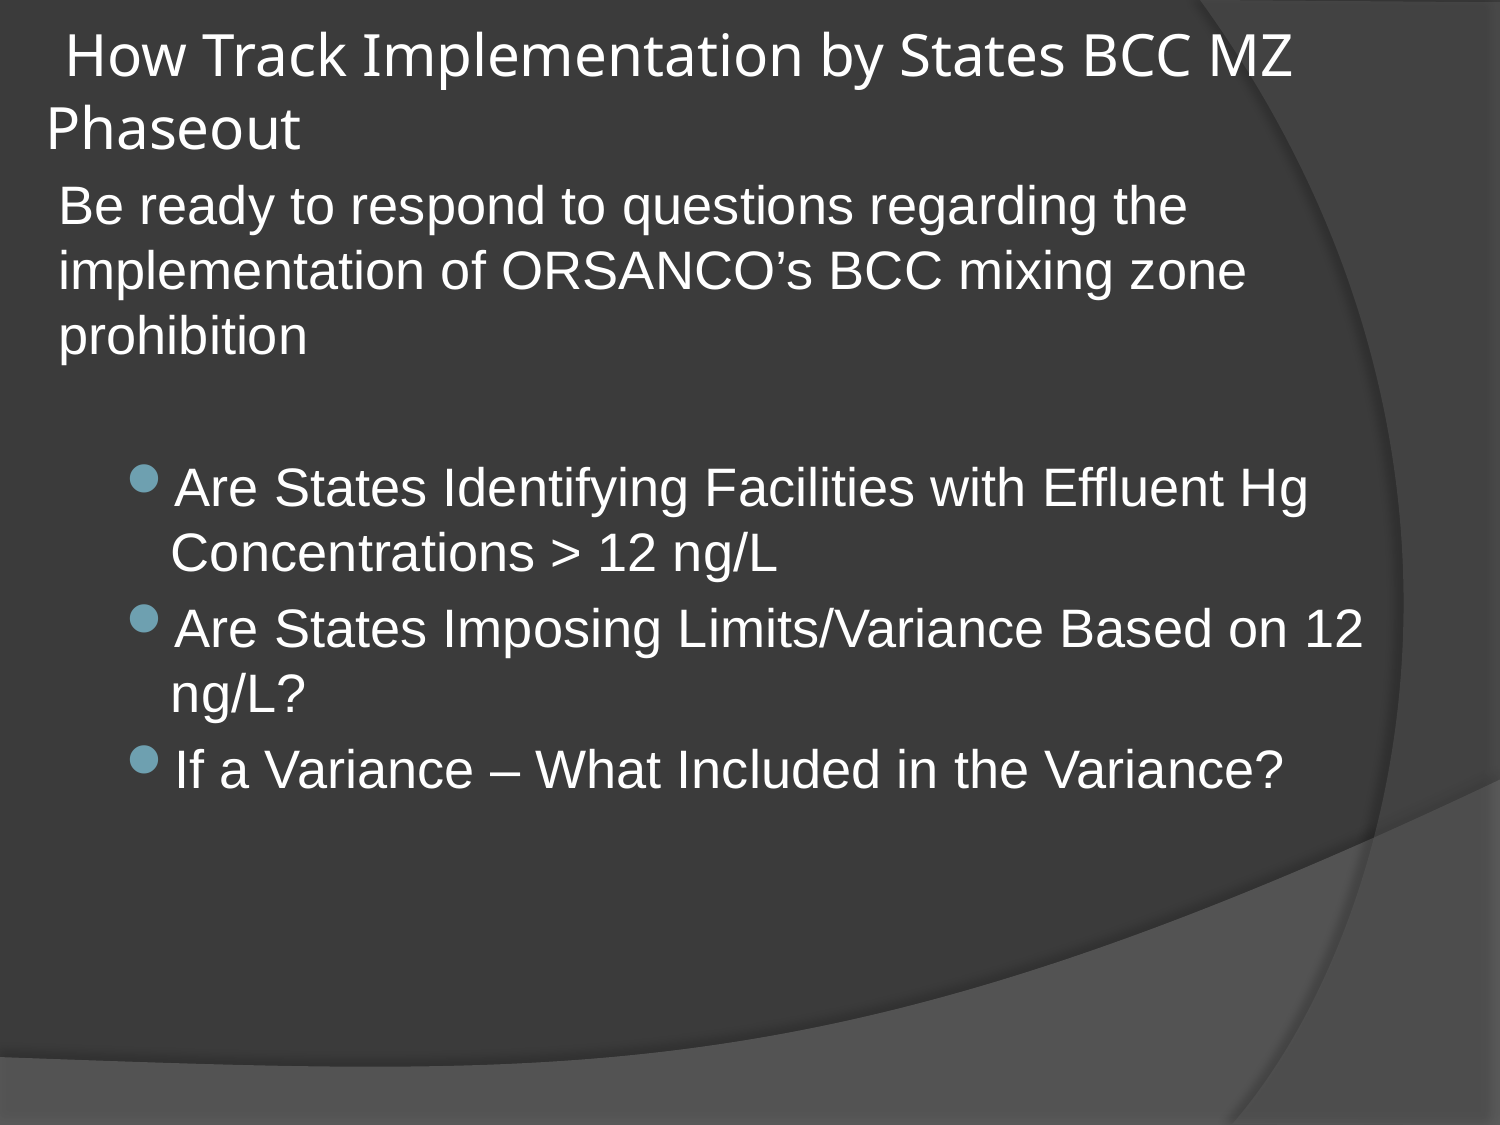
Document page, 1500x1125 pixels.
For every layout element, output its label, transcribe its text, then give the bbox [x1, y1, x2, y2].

title How Track Implementation by States BCC MZ Phaseout [37, 0, 1438, 162]
list Be ready to respond to questions regarding the implementation of ORSANCO’s BCC mixing zone prohibition Are States Identifying Facilities with Effluent Hg Concentrations > 12 ng/L Are States Imposing Limits/Variance Based on 12 ng/L? If a Variance – What Included in the Variance? [37, 162, 1463, 1088]
